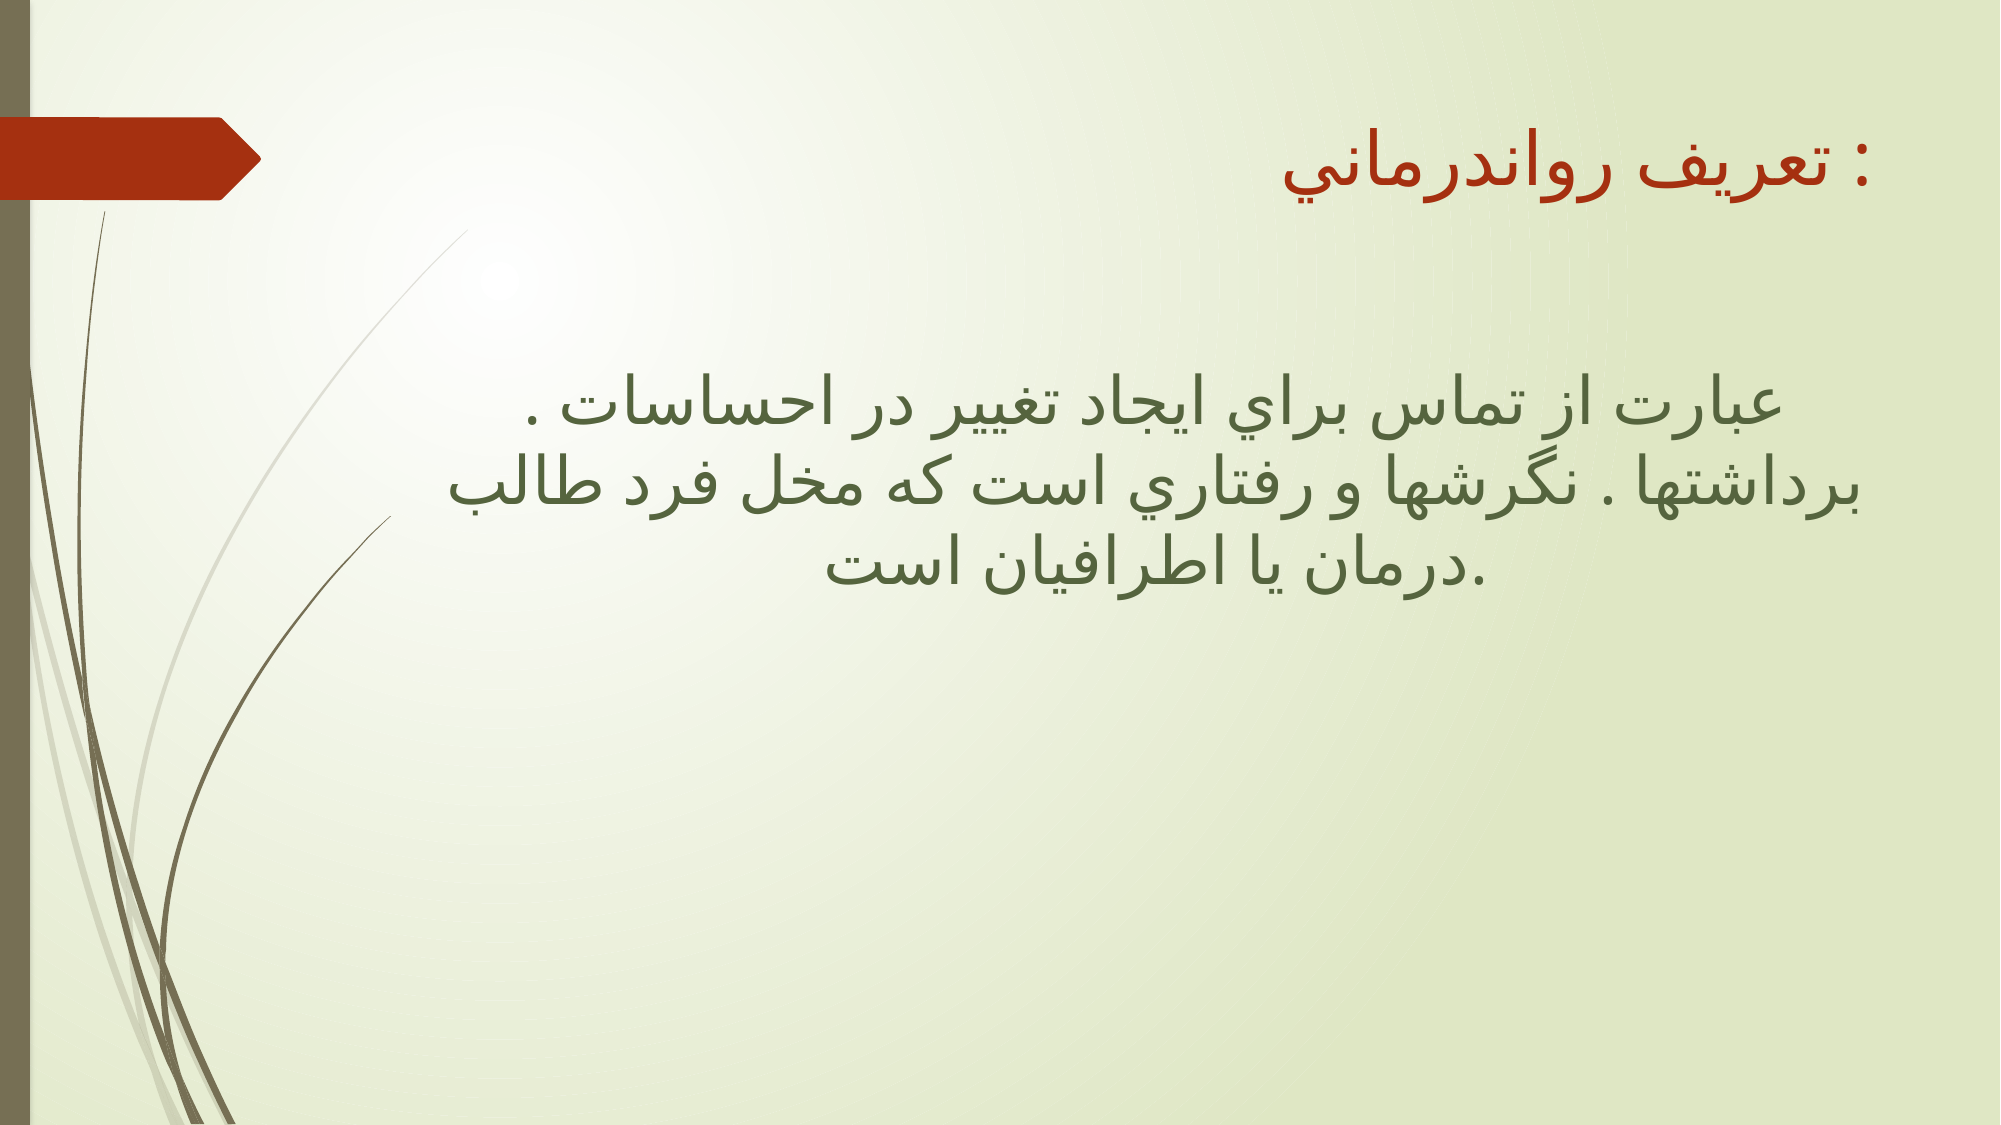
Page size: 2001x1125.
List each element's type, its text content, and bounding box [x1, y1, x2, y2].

list عبارت از تماس براي ايجاد تغيير در احساسات . برداشتها . نگرشها و رفتاري است كه مخل فرد طالب درمان يا اطرافيان است. [424, 350, 1888, 970]
title تعريف رواندرماني : [425, 102, 1888, 313]
